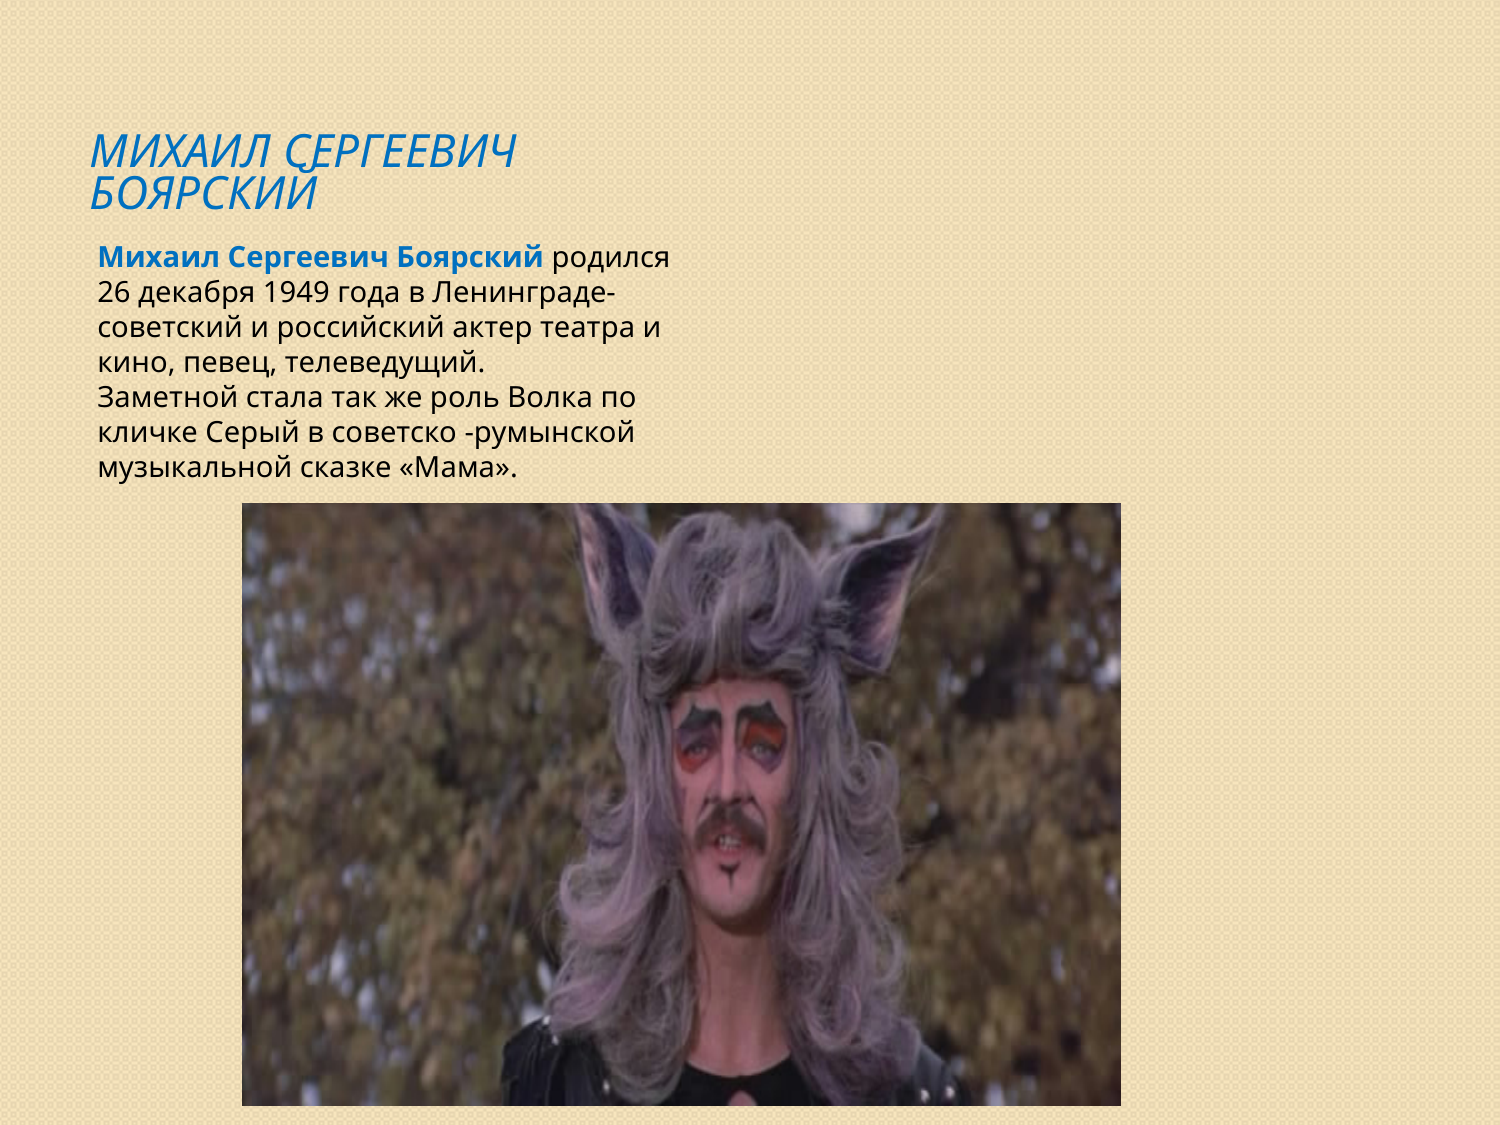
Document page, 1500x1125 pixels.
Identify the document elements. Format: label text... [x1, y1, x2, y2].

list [241, 503, 1122, 1107]
list Михаил Сергеевич Боярский родился 26 декабря 1949 года в Ленинграде- советский и российский актер театра и кино, певец, телеведущий. Заметной стала так же роль Волка по кличке Серый в советско -румынской музыкальной сказке «Мама». [75, 230, 700, 346]
title Михаил Сергеевич Боярский [75, 35, 700, 227]
